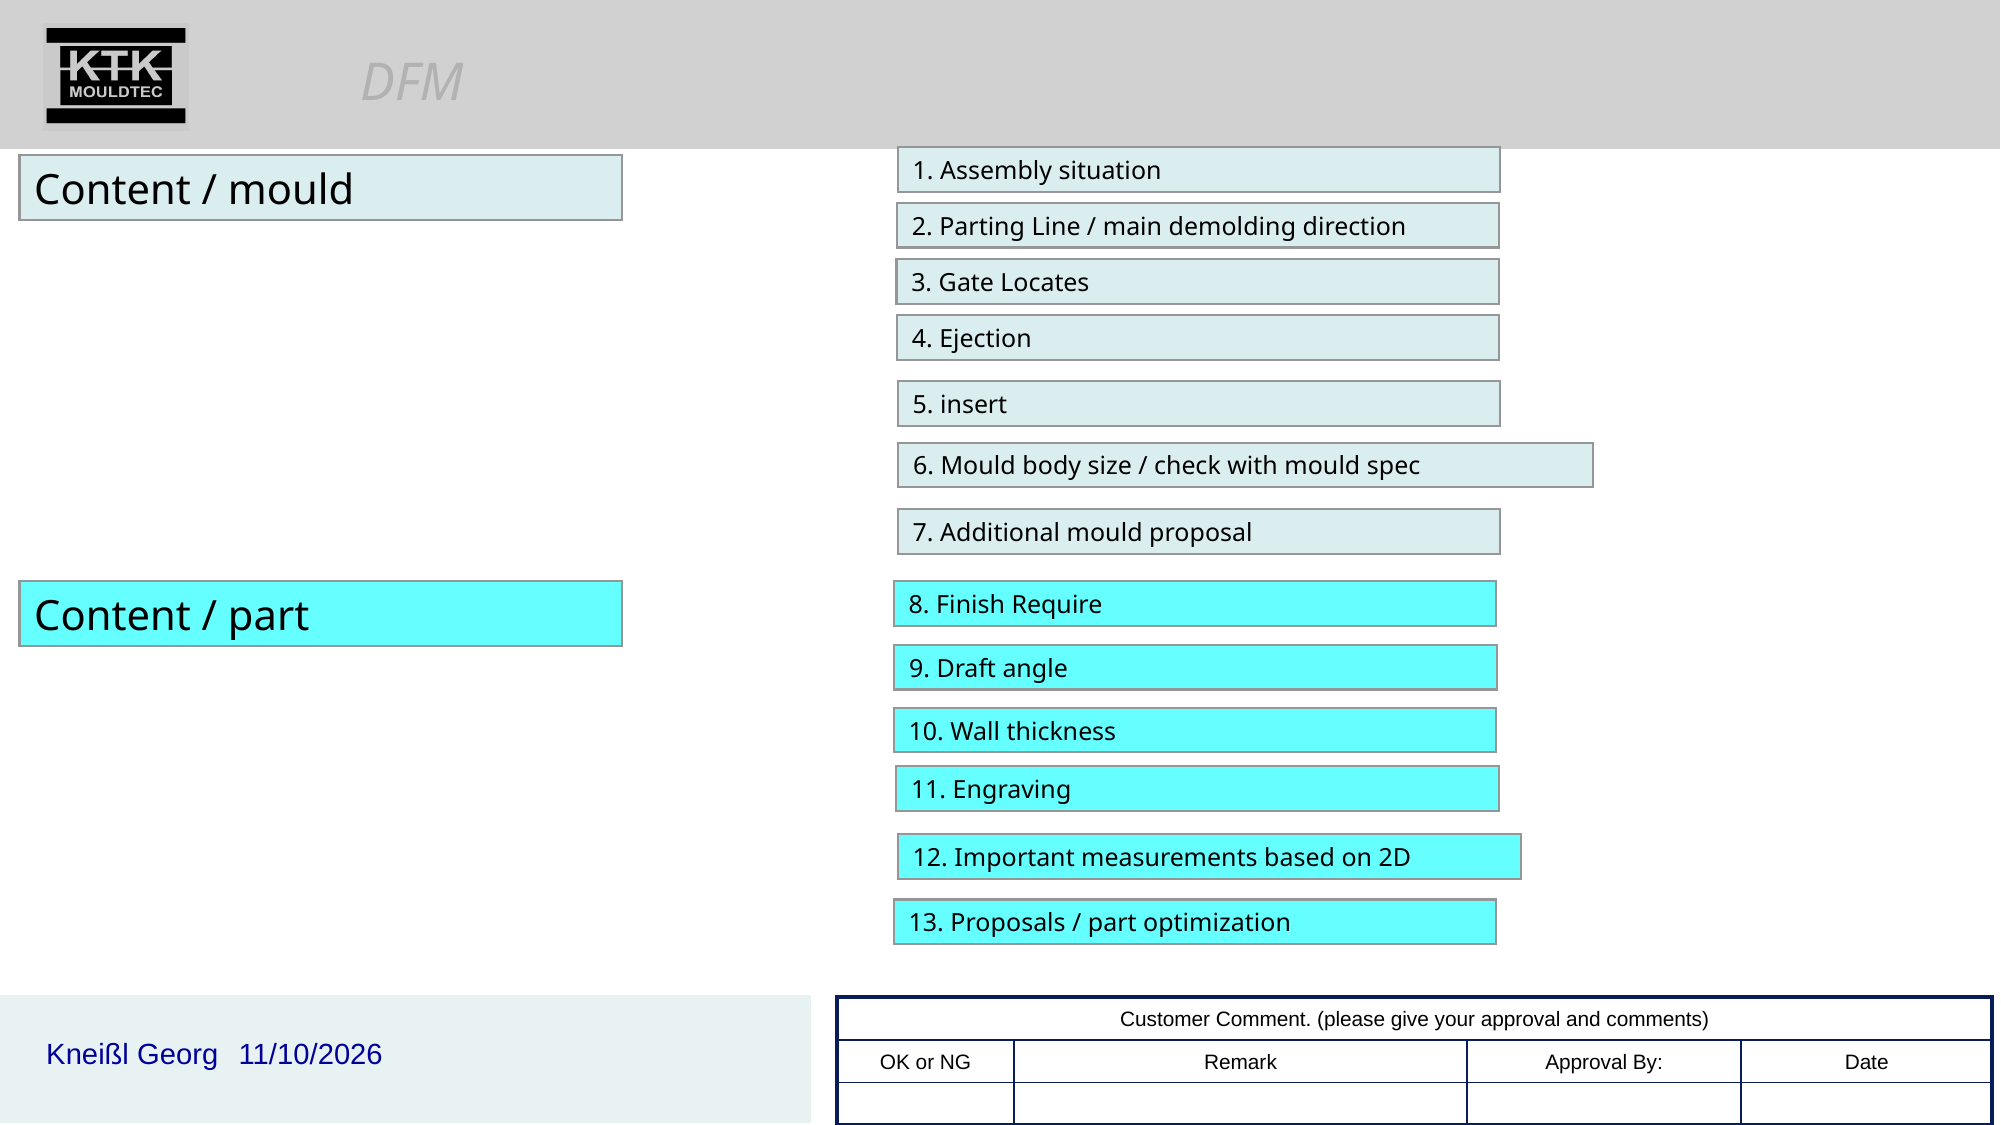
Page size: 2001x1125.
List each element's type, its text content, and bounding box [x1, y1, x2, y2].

text_box 13. Proposals / part optimization [893, 899, 1497, 945]
text_box 3. Gate Locates [896, 259, 1499, 304]
text_box 8. Finish Require [893, 581, 1497, 626]
text_box 1. Assembly situation [897, 147, 1501, 192]
text_box 7. Additional mould proposal [897, 509, 1501, 554]
text_box Content / mould [19, 155, 622, 221]
text_box 5. insert [897, 381, 1501, 427]
text_box 11. Engraving [896, 766, 1499, 812]
text_box 2. Parting Line / main demolding direction [897, 202, 1500, 248]
text_box 12. Important measurements based on 2D [897, 834, 1522, 879]
text_box 9. Draft angle [894, 644, 1497, 690]
text_box 4. Ejection [897, 315, 1500, 360]
text_box Content / part [19, 581, 622, 646]
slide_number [188, 1027, 433, 1106]
text_box 6. Mould body size / check with mould spec [898, 442, 1594, 488]
text_box 10. Wall thickness [893, 707, 1497, 753]
